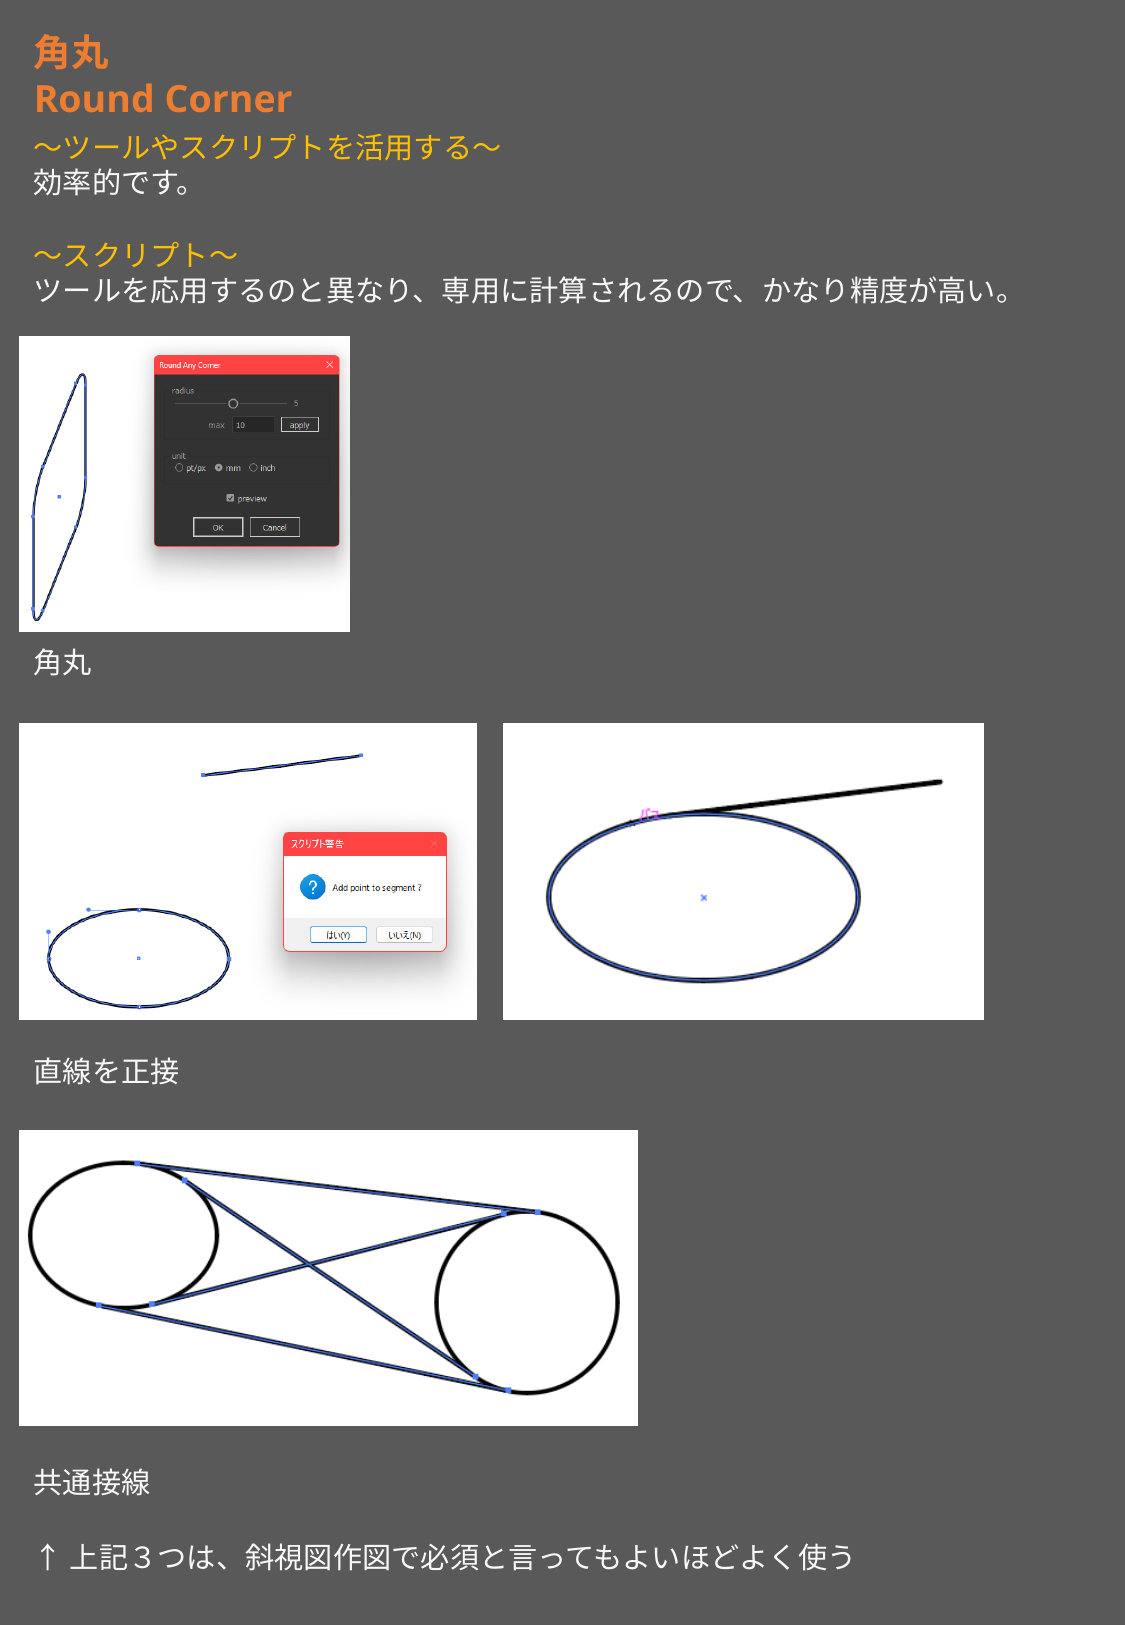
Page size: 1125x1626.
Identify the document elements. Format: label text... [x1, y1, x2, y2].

picture [18, 1129, 639, 1426]
picture [18, 336, 350, 633]
text_box ～ツールやスクリプトを活用する～ 効率的です。 [19, 122, 1125, 207]
text_box ～スクリプト～ ツールを応用するのと異なり、専用に計算されるので、かなり精度が高い。 [19, 229, 1125, 315]
text_box 角丸 Round Corner [19, 21, 1125, 122]
picture [502, 723, 984, 1020]
text_box 角丸 [19, 636, 1125, 687]
text_box 共通接線 [19, 1457, 1125, 1507]
picture [18, 723, 477, 1020]
text_box 直線を正接 [19, 1045, 1125, 1096]
text_box ↑上記３つは、斜視図作図で必須と言ってもよいほどよく使う [19, 1532, 1125, 1582]
